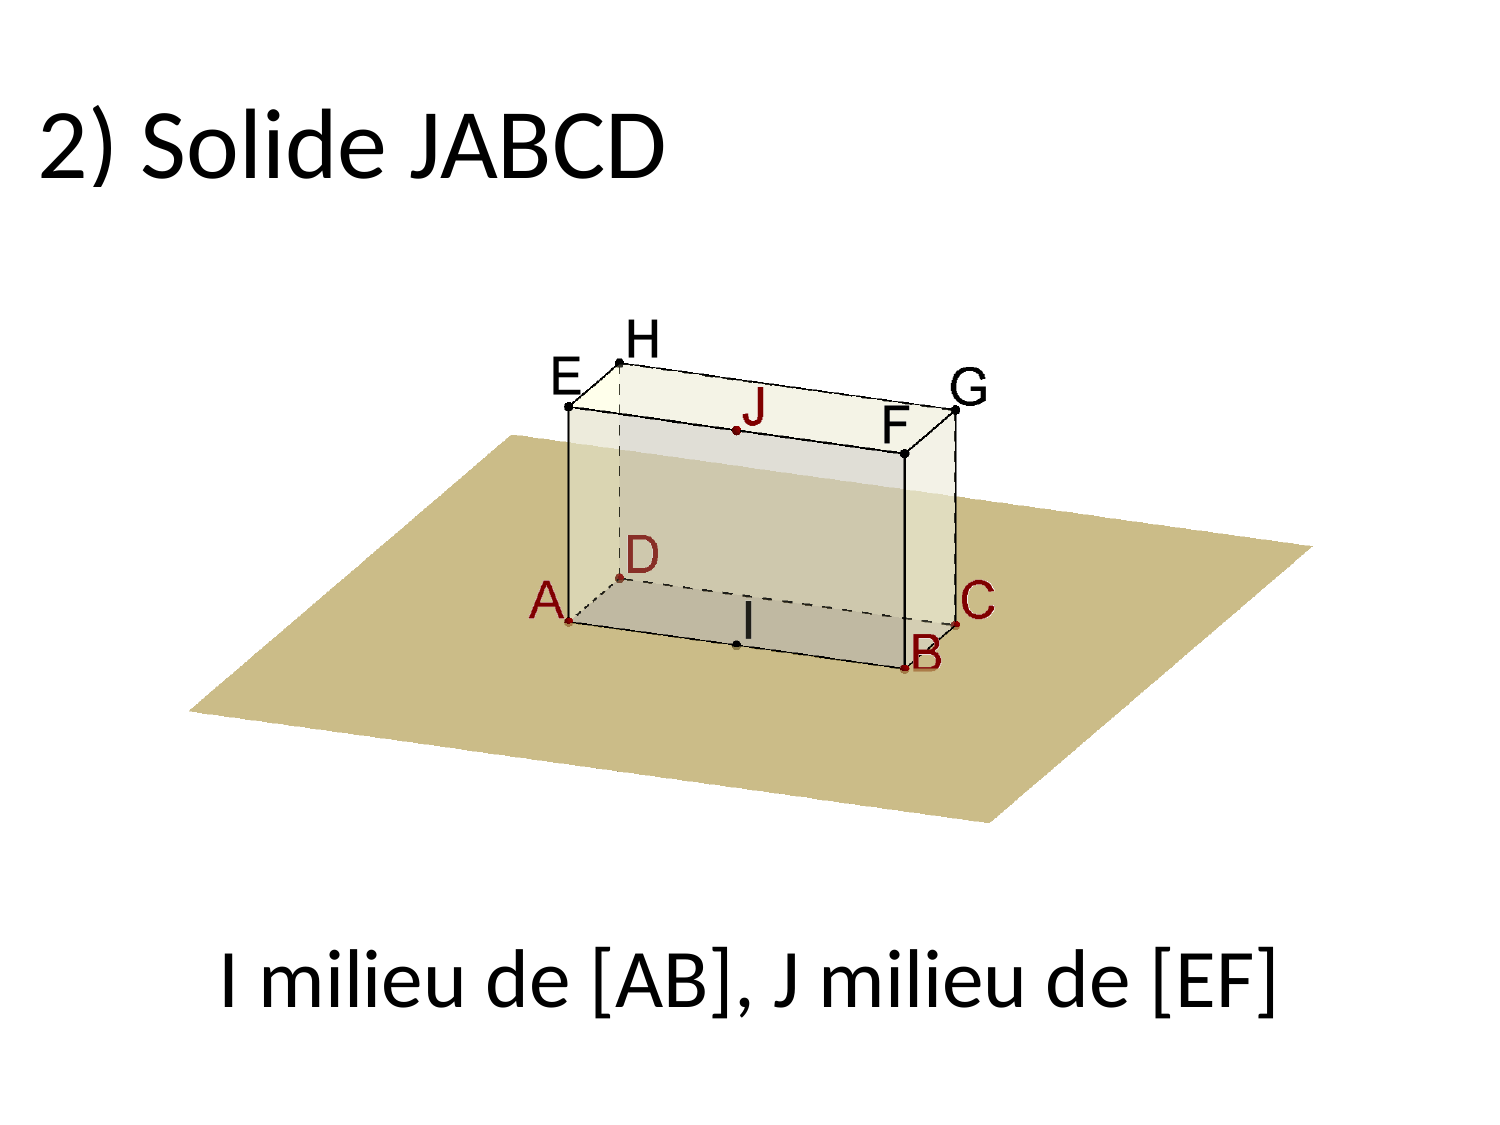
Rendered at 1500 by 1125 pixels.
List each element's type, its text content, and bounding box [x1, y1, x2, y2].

picture [1, 187, 1498, 938]
title 2) Solide JABCD [0, 45, 1500, 187]
text_box I milieu de [AB], J milieu de [EF] [0, 945, 1500, 1032]
